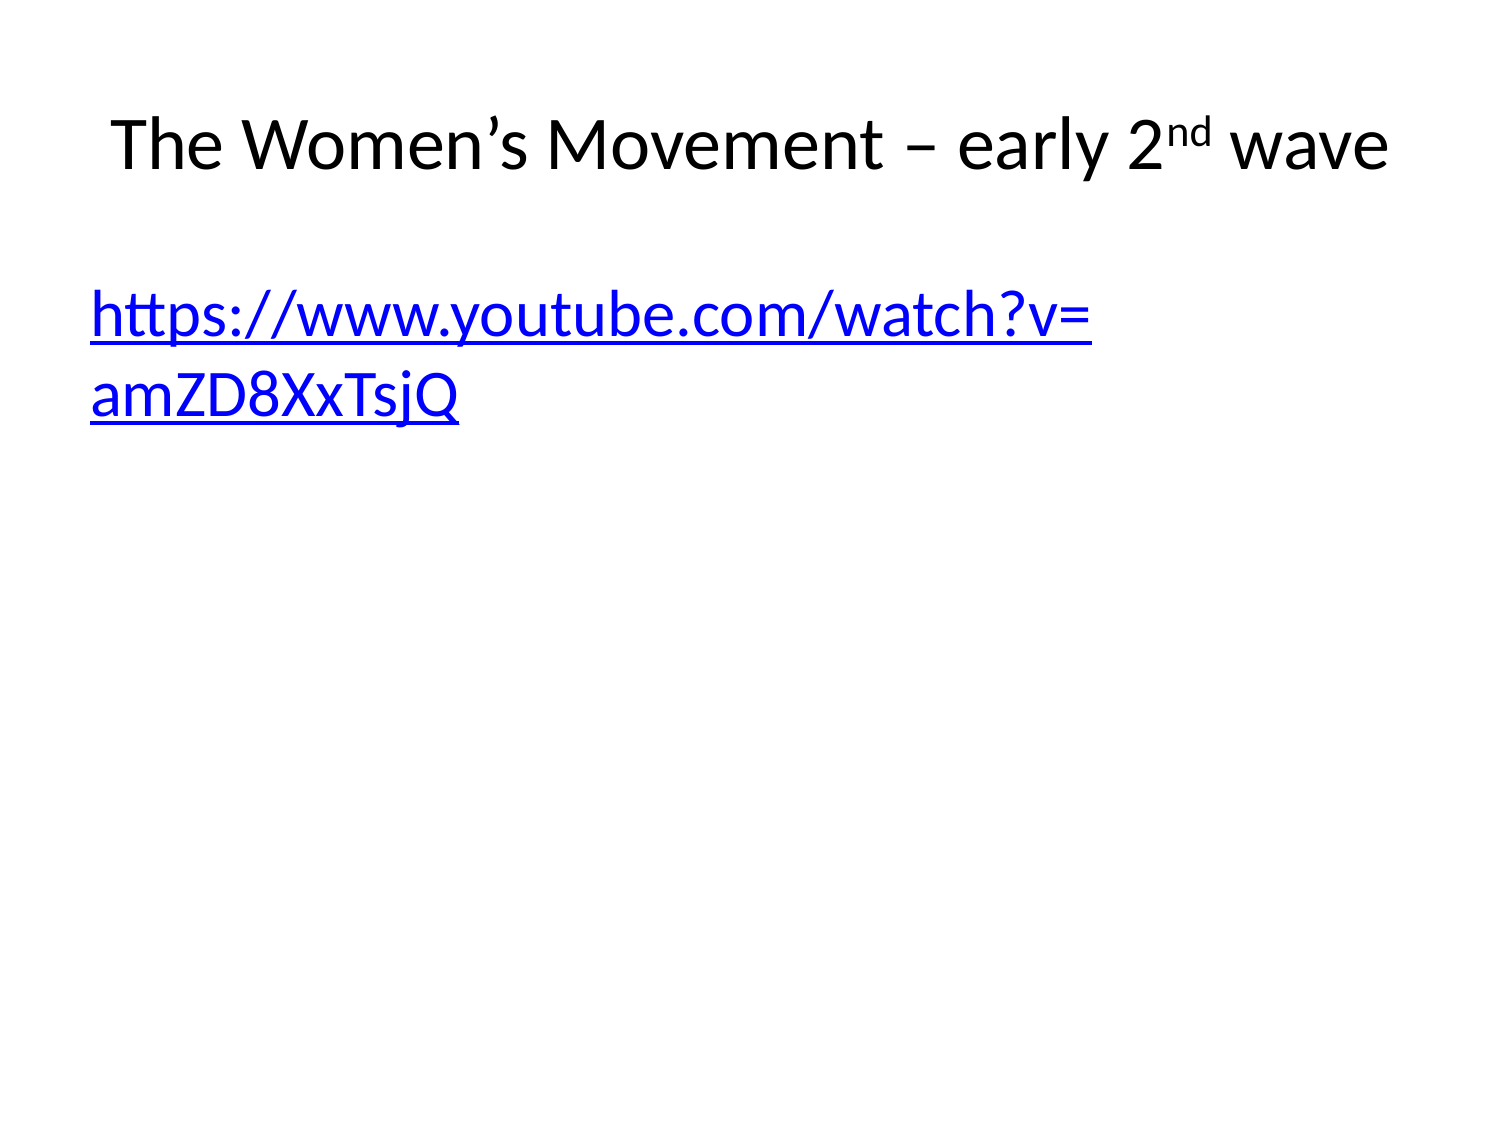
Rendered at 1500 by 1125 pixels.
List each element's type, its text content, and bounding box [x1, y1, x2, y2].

list https://www.youtube.com/watch?v=amZD8XxTsjQ [75, 262, 1425, 1005]
title The Women’s Movement – early 2nd wave [75, 45, 1425, 233]
